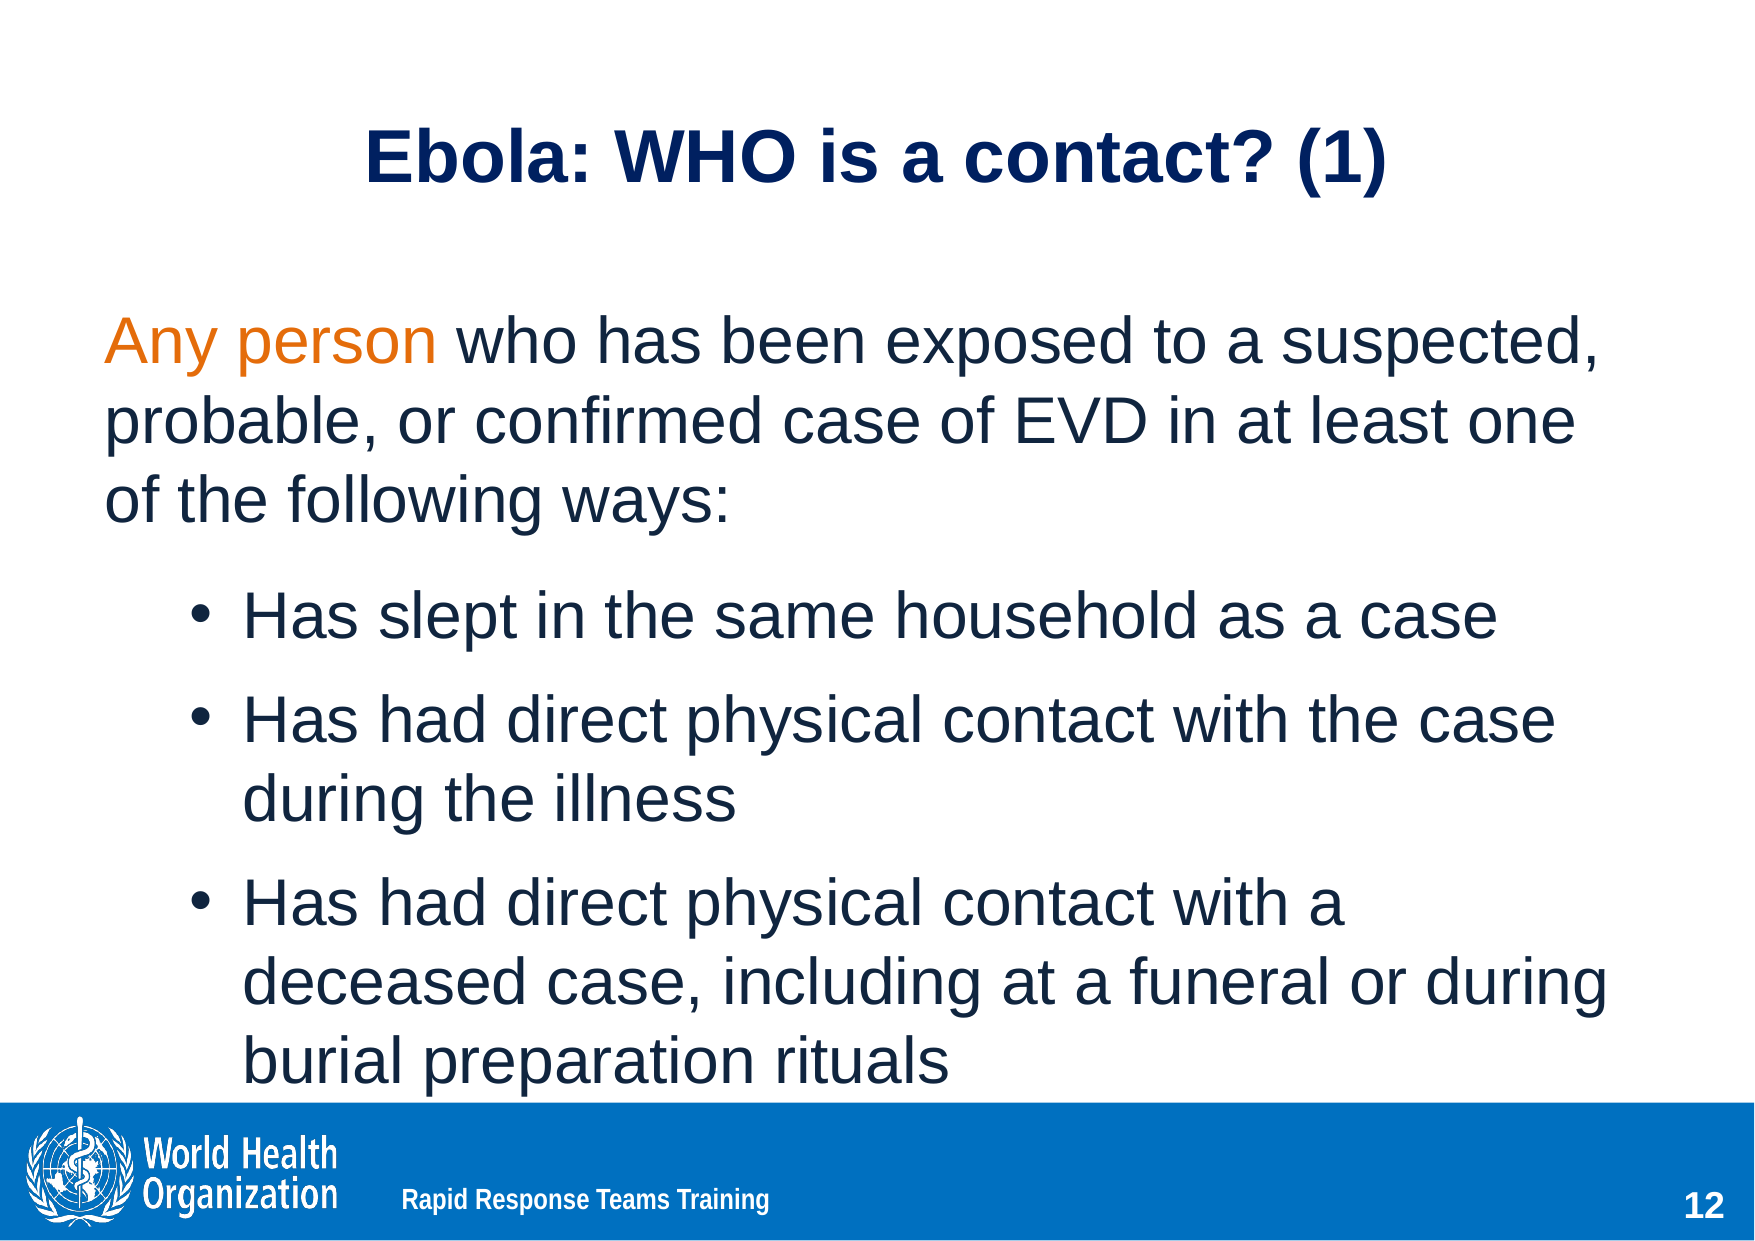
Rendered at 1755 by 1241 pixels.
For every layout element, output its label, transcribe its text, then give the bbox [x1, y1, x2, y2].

picture [25, 1116, 337, 1227]
title Ebola: WHO is a contact? (1) [87, 49, 1667, 257]
list Any person who has been exposed to a suspected, probable, or confirmed case of EVD in at least one of the following ways: Has slept in the same household as a case Has had direct physical contact with the case during the illness Has had direct physical contact with a deceased case, including at a funeral or during burial preparation rituals [87, 289, 1667, 1108]
